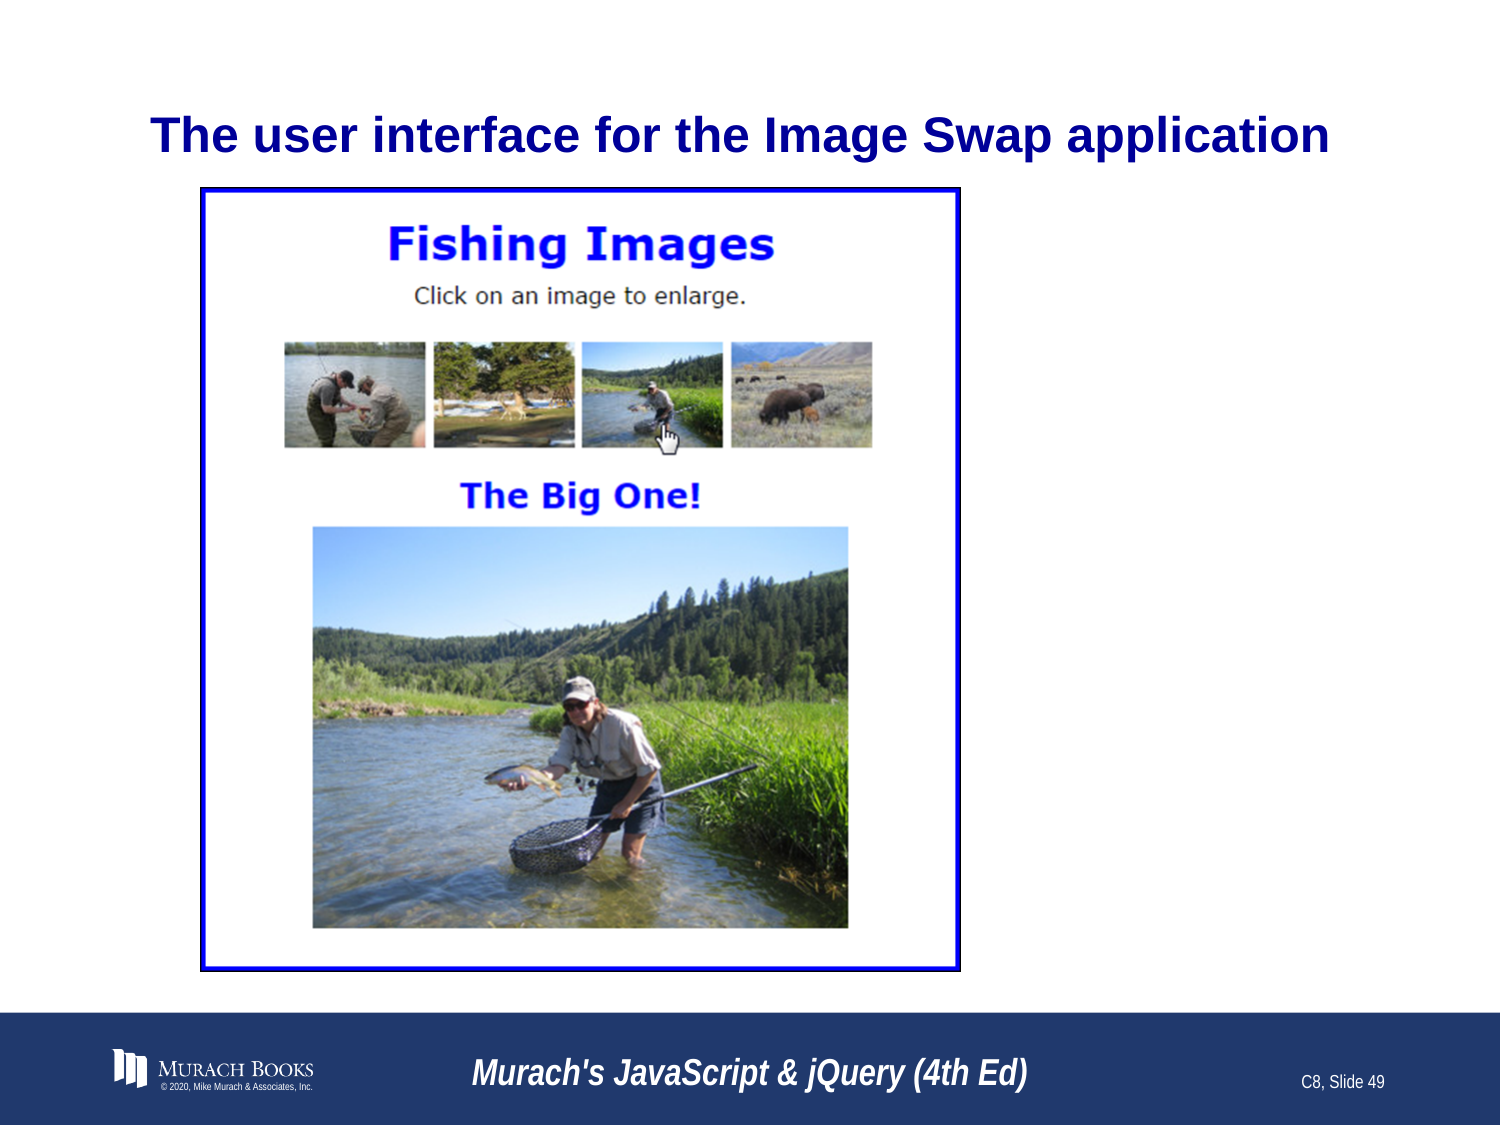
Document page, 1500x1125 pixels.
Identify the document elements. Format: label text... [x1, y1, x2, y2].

title The user interface for the Image Swap application [150, 102, 1350, 164]
slide_number Murach's JavaScript & jQuery (4th Ed) [463, 1025, 1050, 1100]
footer © 2020, Mike Murach & Associates, Inc. [12, 1025, 463, 1100]
slide_number C8, Slide 49 [1087, 1025, 1400, 1100]
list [199, 187, 961, 972]
